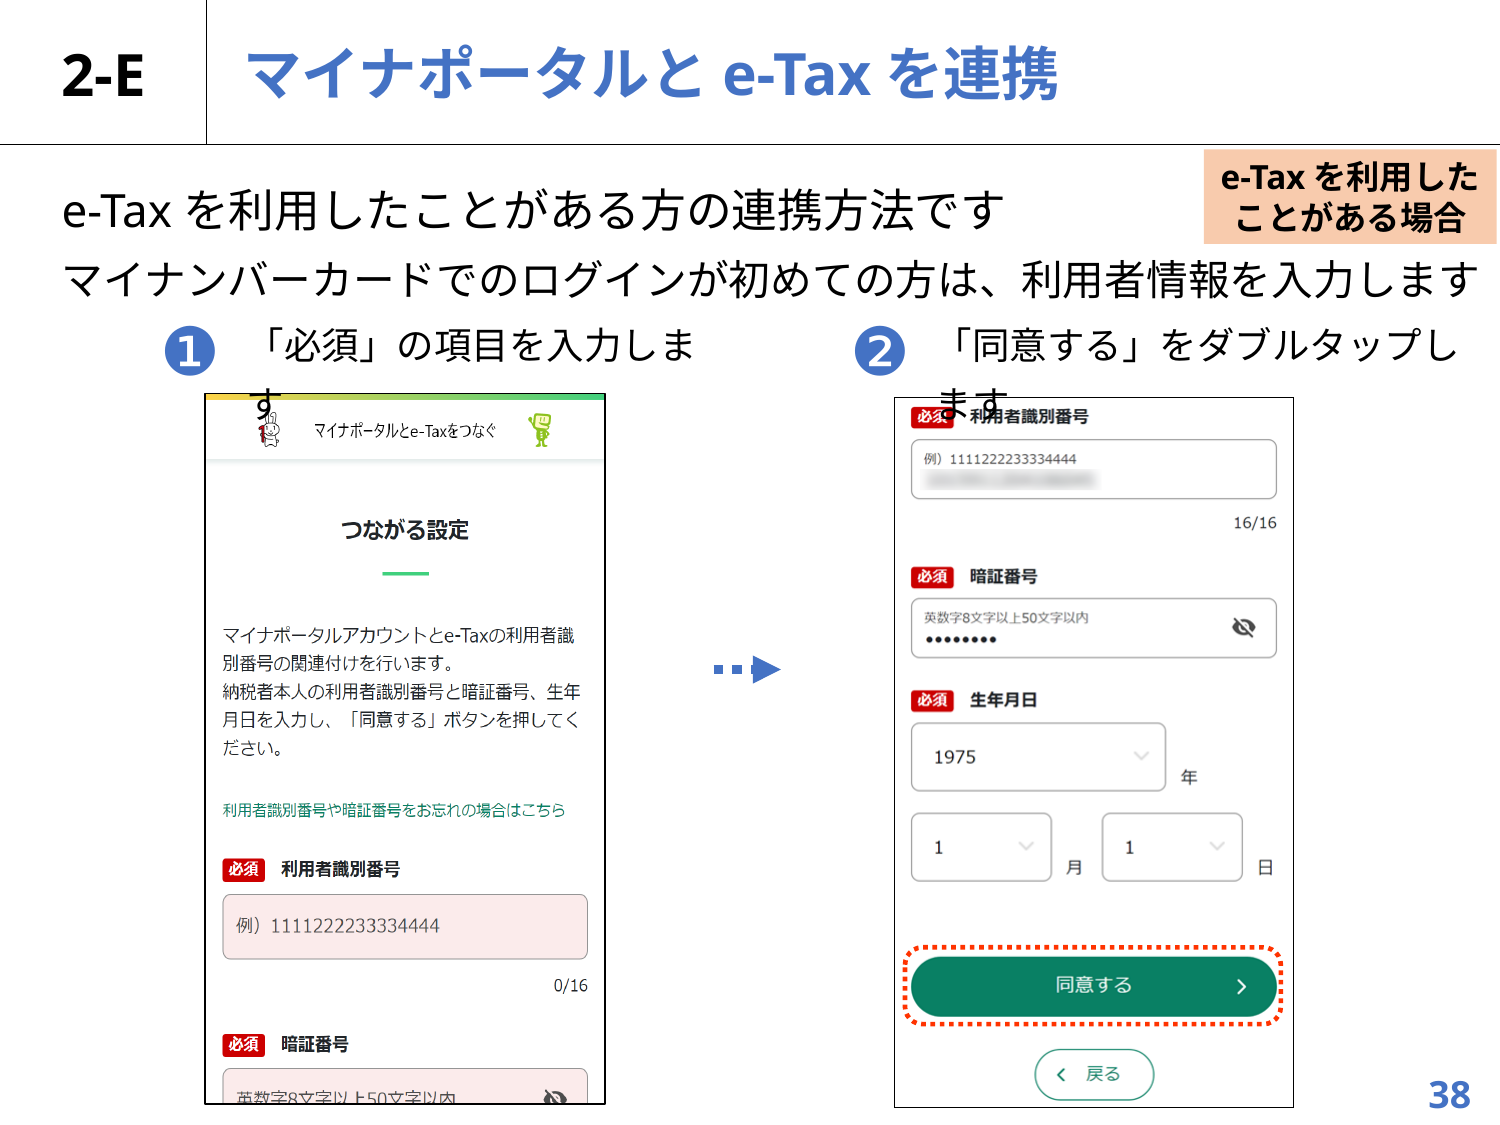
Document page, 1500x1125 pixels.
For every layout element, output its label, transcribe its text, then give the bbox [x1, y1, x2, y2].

text_box 「同意する」をダブルタップします [919, 301, 1497, 434]
text_box 38 [1399, 1063, 1500, 1123]
text_box ❶ [145, 301, 223, 397]
text_box マイナンバーカードでのログインが初めての方は、利用者情報を入力します [46, 252, 1500, 346]
text_box e-Taxを利用したことがある方の連携方法です [46, 180, 1500, 252]
picture [205, 394, 605, 1104]
text_box ❷ [835, 301, 919, 397]
text_box 2-E [0, 0, 207, 147]
picture [894, 397, 1294, 1108]
text_box 「必須」の項目を入力します [231, 301, 731, 434]
title マイナポータルとe-Taxを連携 [228, 36, 1472, 116]
text_box e-Taxを利用したことがある場合 [1203, 149, 1497, 244]
